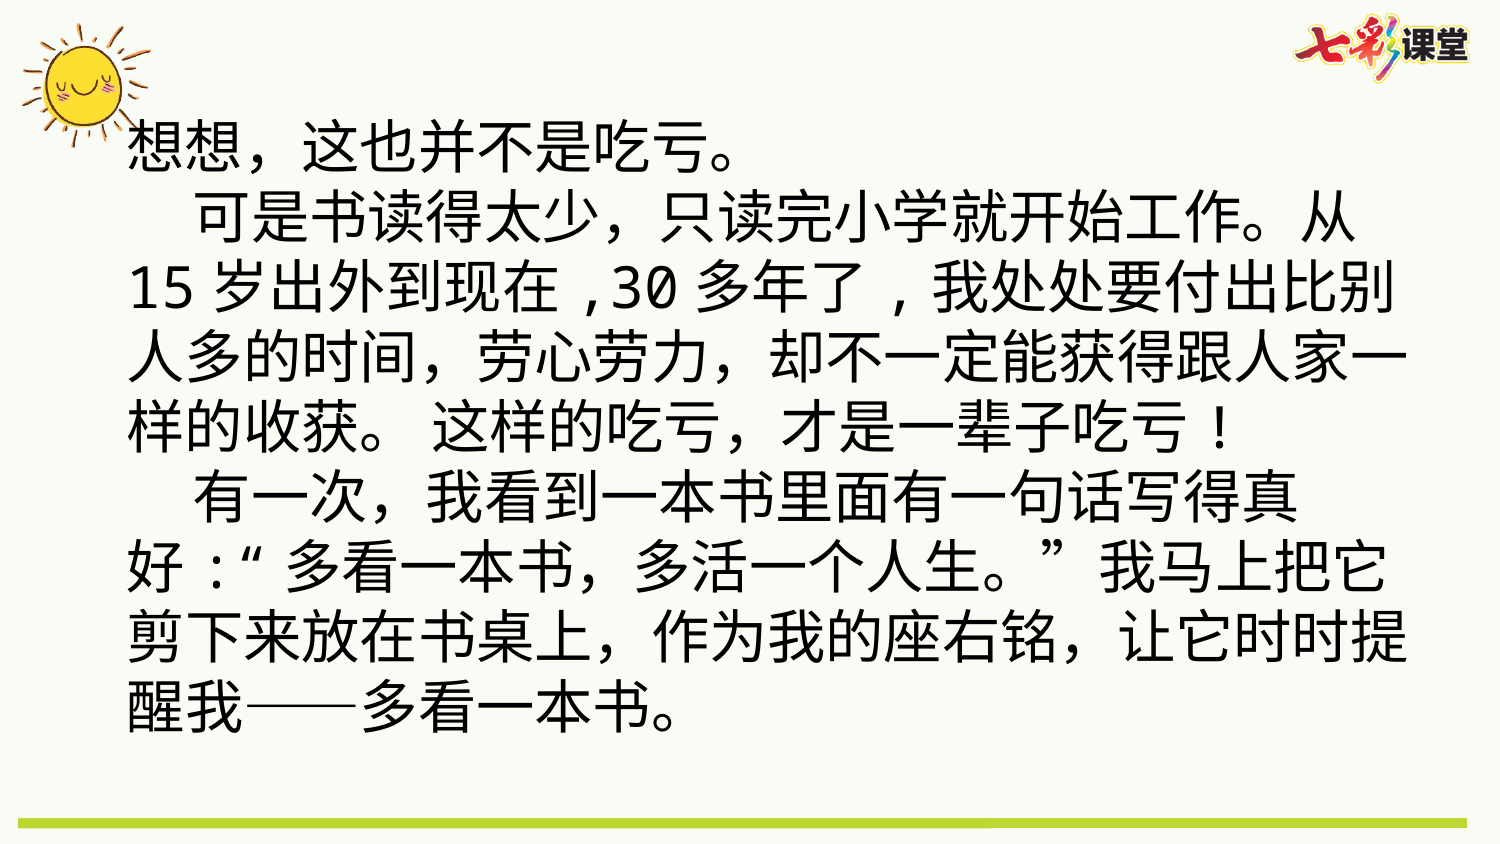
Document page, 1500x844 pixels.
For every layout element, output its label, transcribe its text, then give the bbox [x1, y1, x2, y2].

picture [0, 0, 173, 172]
picture [1291, 9, 1472, 87]
text_box 想想，这也并不是吃亏。 可是书读得太少，只读完小学就开始工作。从15岁出外到现在,30多年了,我处处要付出比别人多的时间，劳心劳力，却不一定能获得跟人家一样的收获。 这样的吃亏，才是一辈子吃亏! 有一次，我看到一本书里面有一句话写得真好:“多看一本书，多活一个人生。”我马上把它剪下来放在书桌上，作为我的座右铭，让它时时提醒我——多看一本书。 [112, 102, 1424, 748]
picture [18, 771, 1467, 844]
